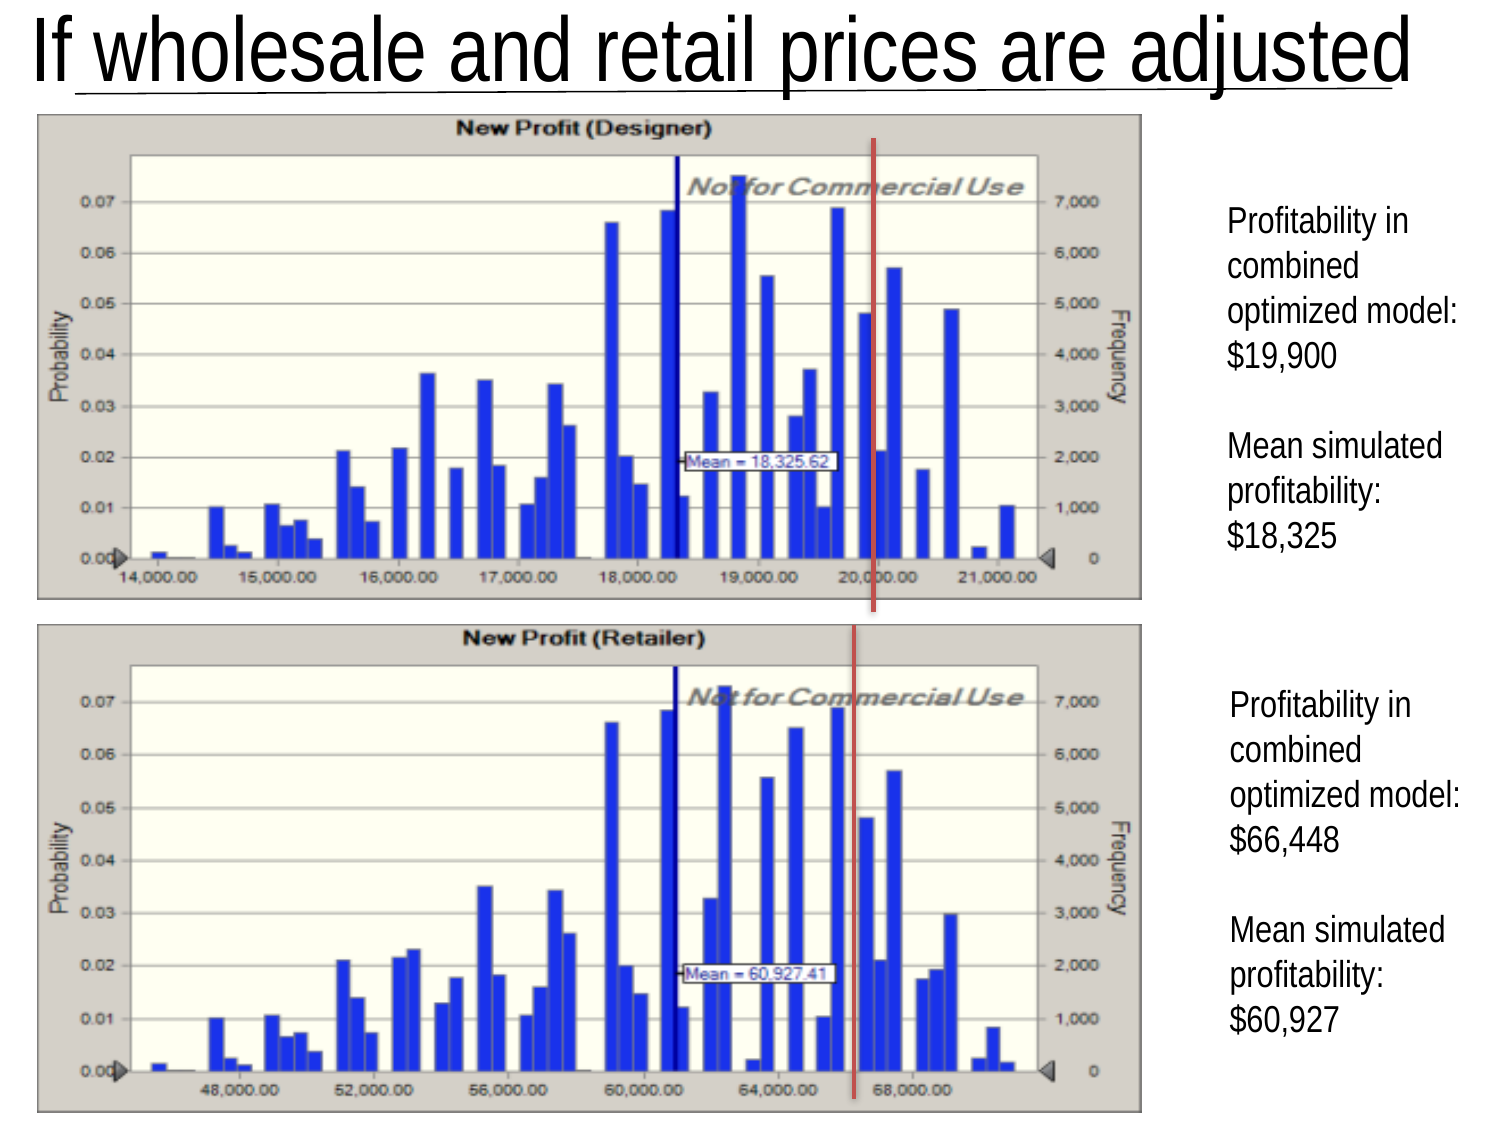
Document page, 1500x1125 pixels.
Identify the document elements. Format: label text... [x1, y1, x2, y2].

text_box Profitability in combined optimized model:$19,900 Mean simulated profitability: $18,325 [1212, 188, 1498, 563]
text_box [74, 88, 1393, 94]
title If wholesale and retail prices are adjusted [15, 0, 1500, 139]
text_box Profitability in combined optimized model:$66,448 Mean simulated profitability: $60,927 [1214, 672, 1500, 1048]
picture [37, 114, 1143, 601]
picture [37, 624, 1143, 1113]
